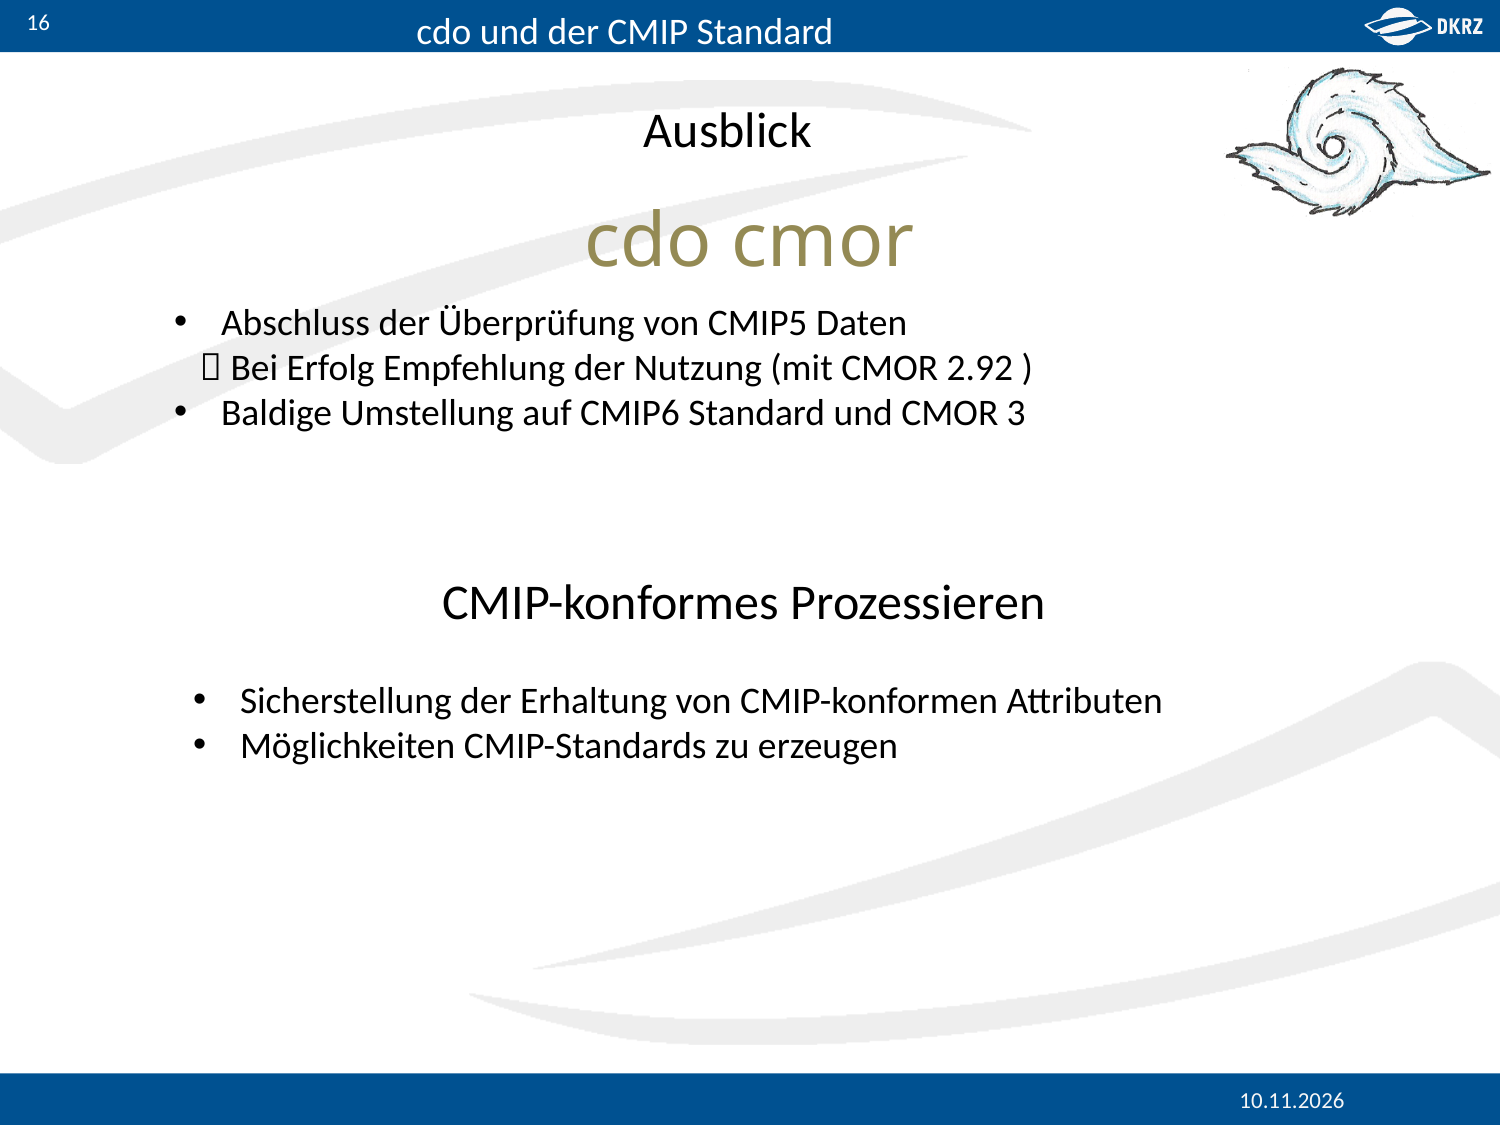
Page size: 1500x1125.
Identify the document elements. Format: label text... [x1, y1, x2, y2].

text_box Abschluss der Überprüfung von CMIP5 Daten  Bei Erfolg Empfehlung der Nutzung (mit CMOR 2.92 ) Baldige Umstellung auf CMIP6 Standard und CMOR 3 [159, 290, 1353, 441]
text_box Ausblick [629, 89, 827, 165]
text_box Sicherstellung der Erhaltung von CMIP-konformen Attributen Möglichkeiten CMIP-Standards zu erzeugen [178, 668, 1372, 774]
slide_number 16 [1, 0, 65, 53]
picture [1222, 65, 1492, 223]
picture [470, 662, 1500, 1044]
text_box CMIP-konformes Prozessieren [427, 562, 1073, 638]
text_box cdo cmor [570, 184, 930, 290]
picture [0, 80, 1032, 464]
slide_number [1187, 1072, 1360, 1125]
